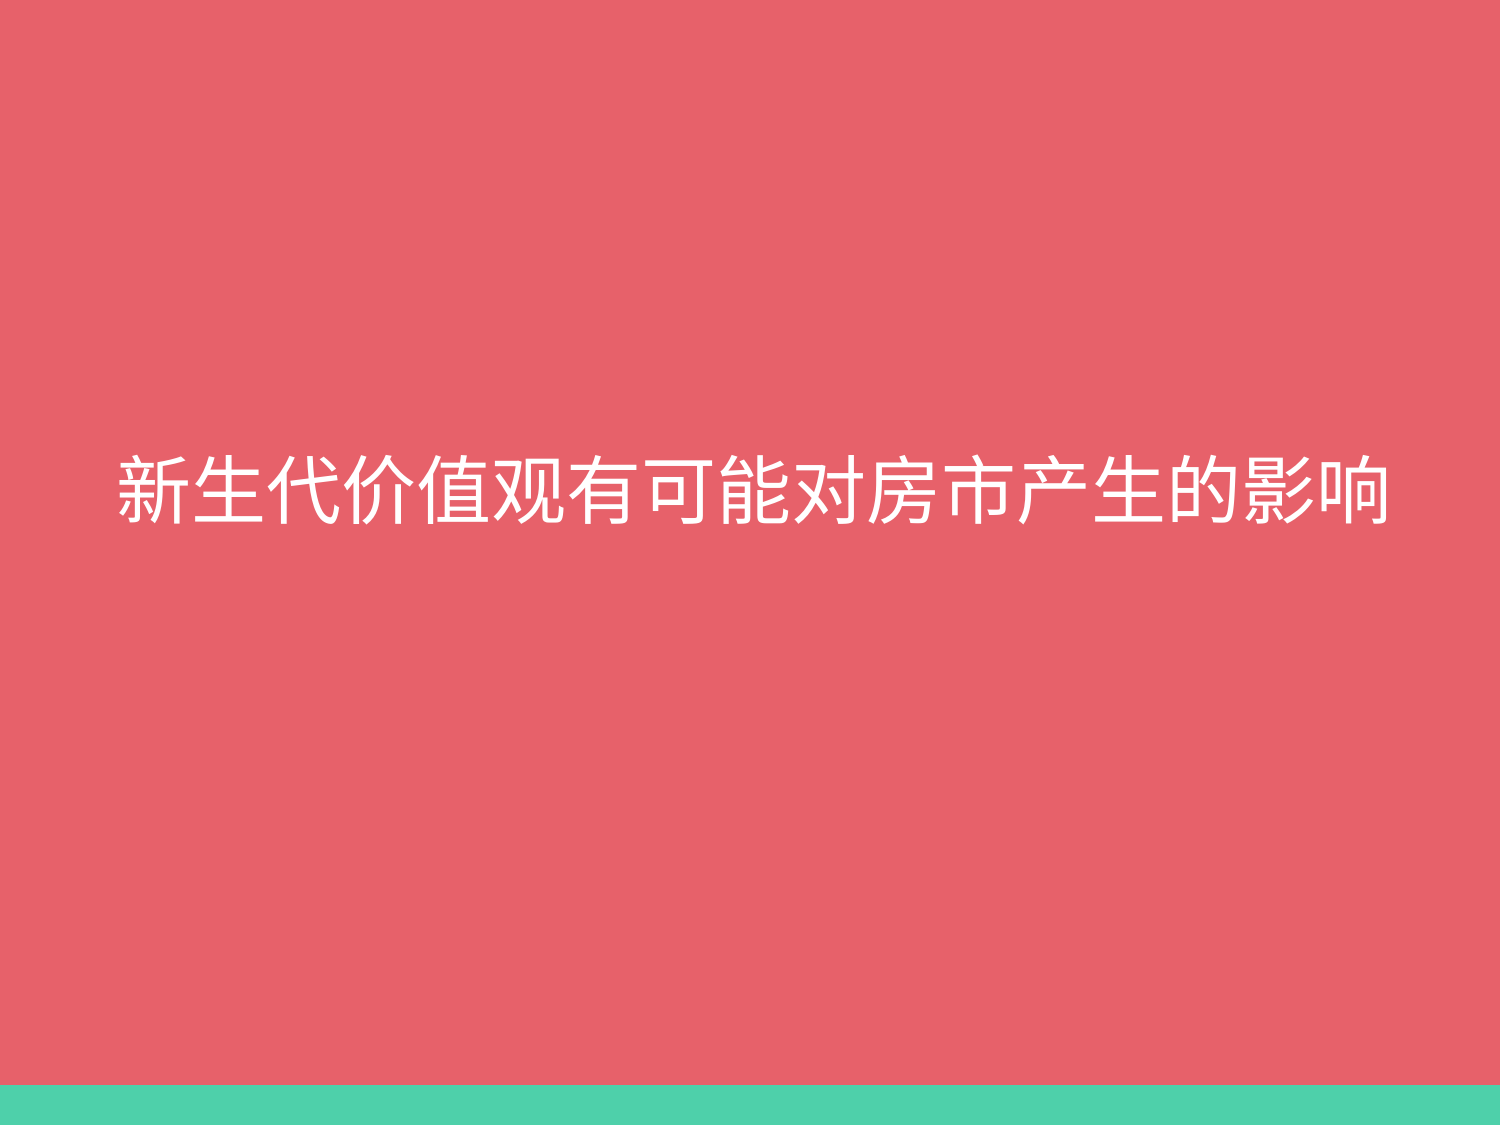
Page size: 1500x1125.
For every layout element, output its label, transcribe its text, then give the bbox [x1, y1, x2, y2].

text_box 新生代价值观有可能对房市产生的影响 [116, 458, 1392, 541]
text_box [0, 1083, 1500, 1125]
text_box [0, 0, 1500, 1083]
